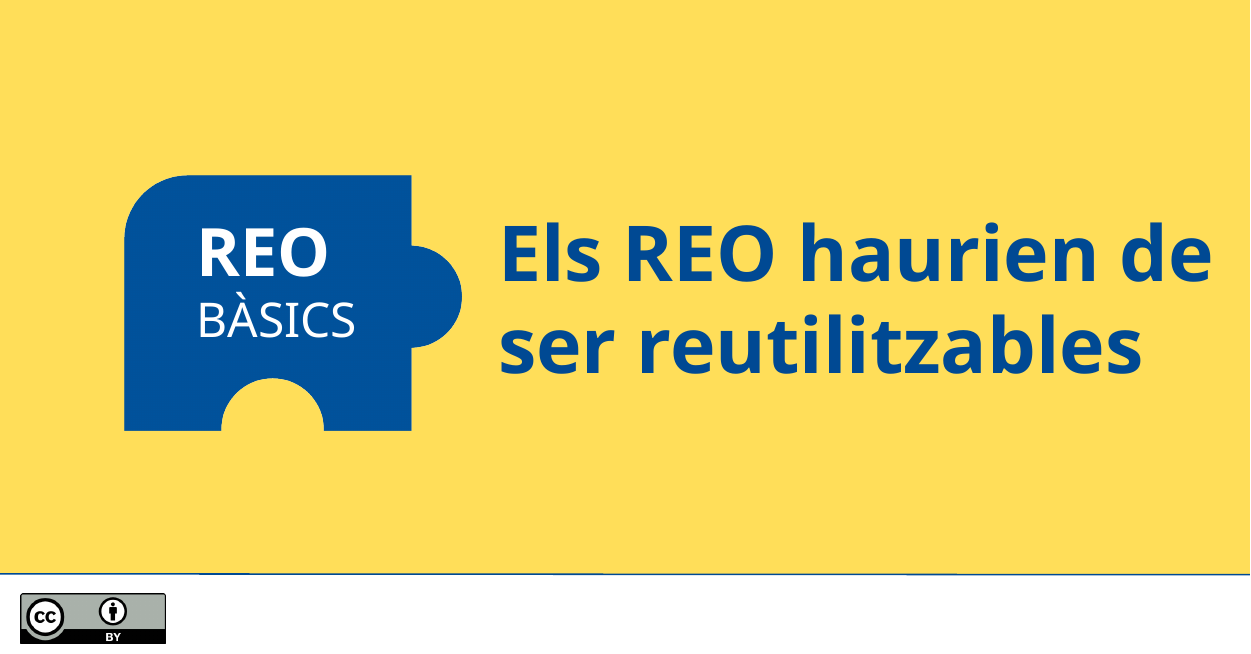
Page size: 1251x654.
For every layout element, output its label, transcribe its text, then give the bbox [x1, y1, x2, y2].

picture [20, 592, 166, 645]
picture [124, 174, 462, 432]
text_box [0, 582, 1250, 654]
text_box Els REO haurien de ser reutilitzables [485, 191, 1235, 402]
text_box REO BÀSICS [466, 194, 698, 363]
